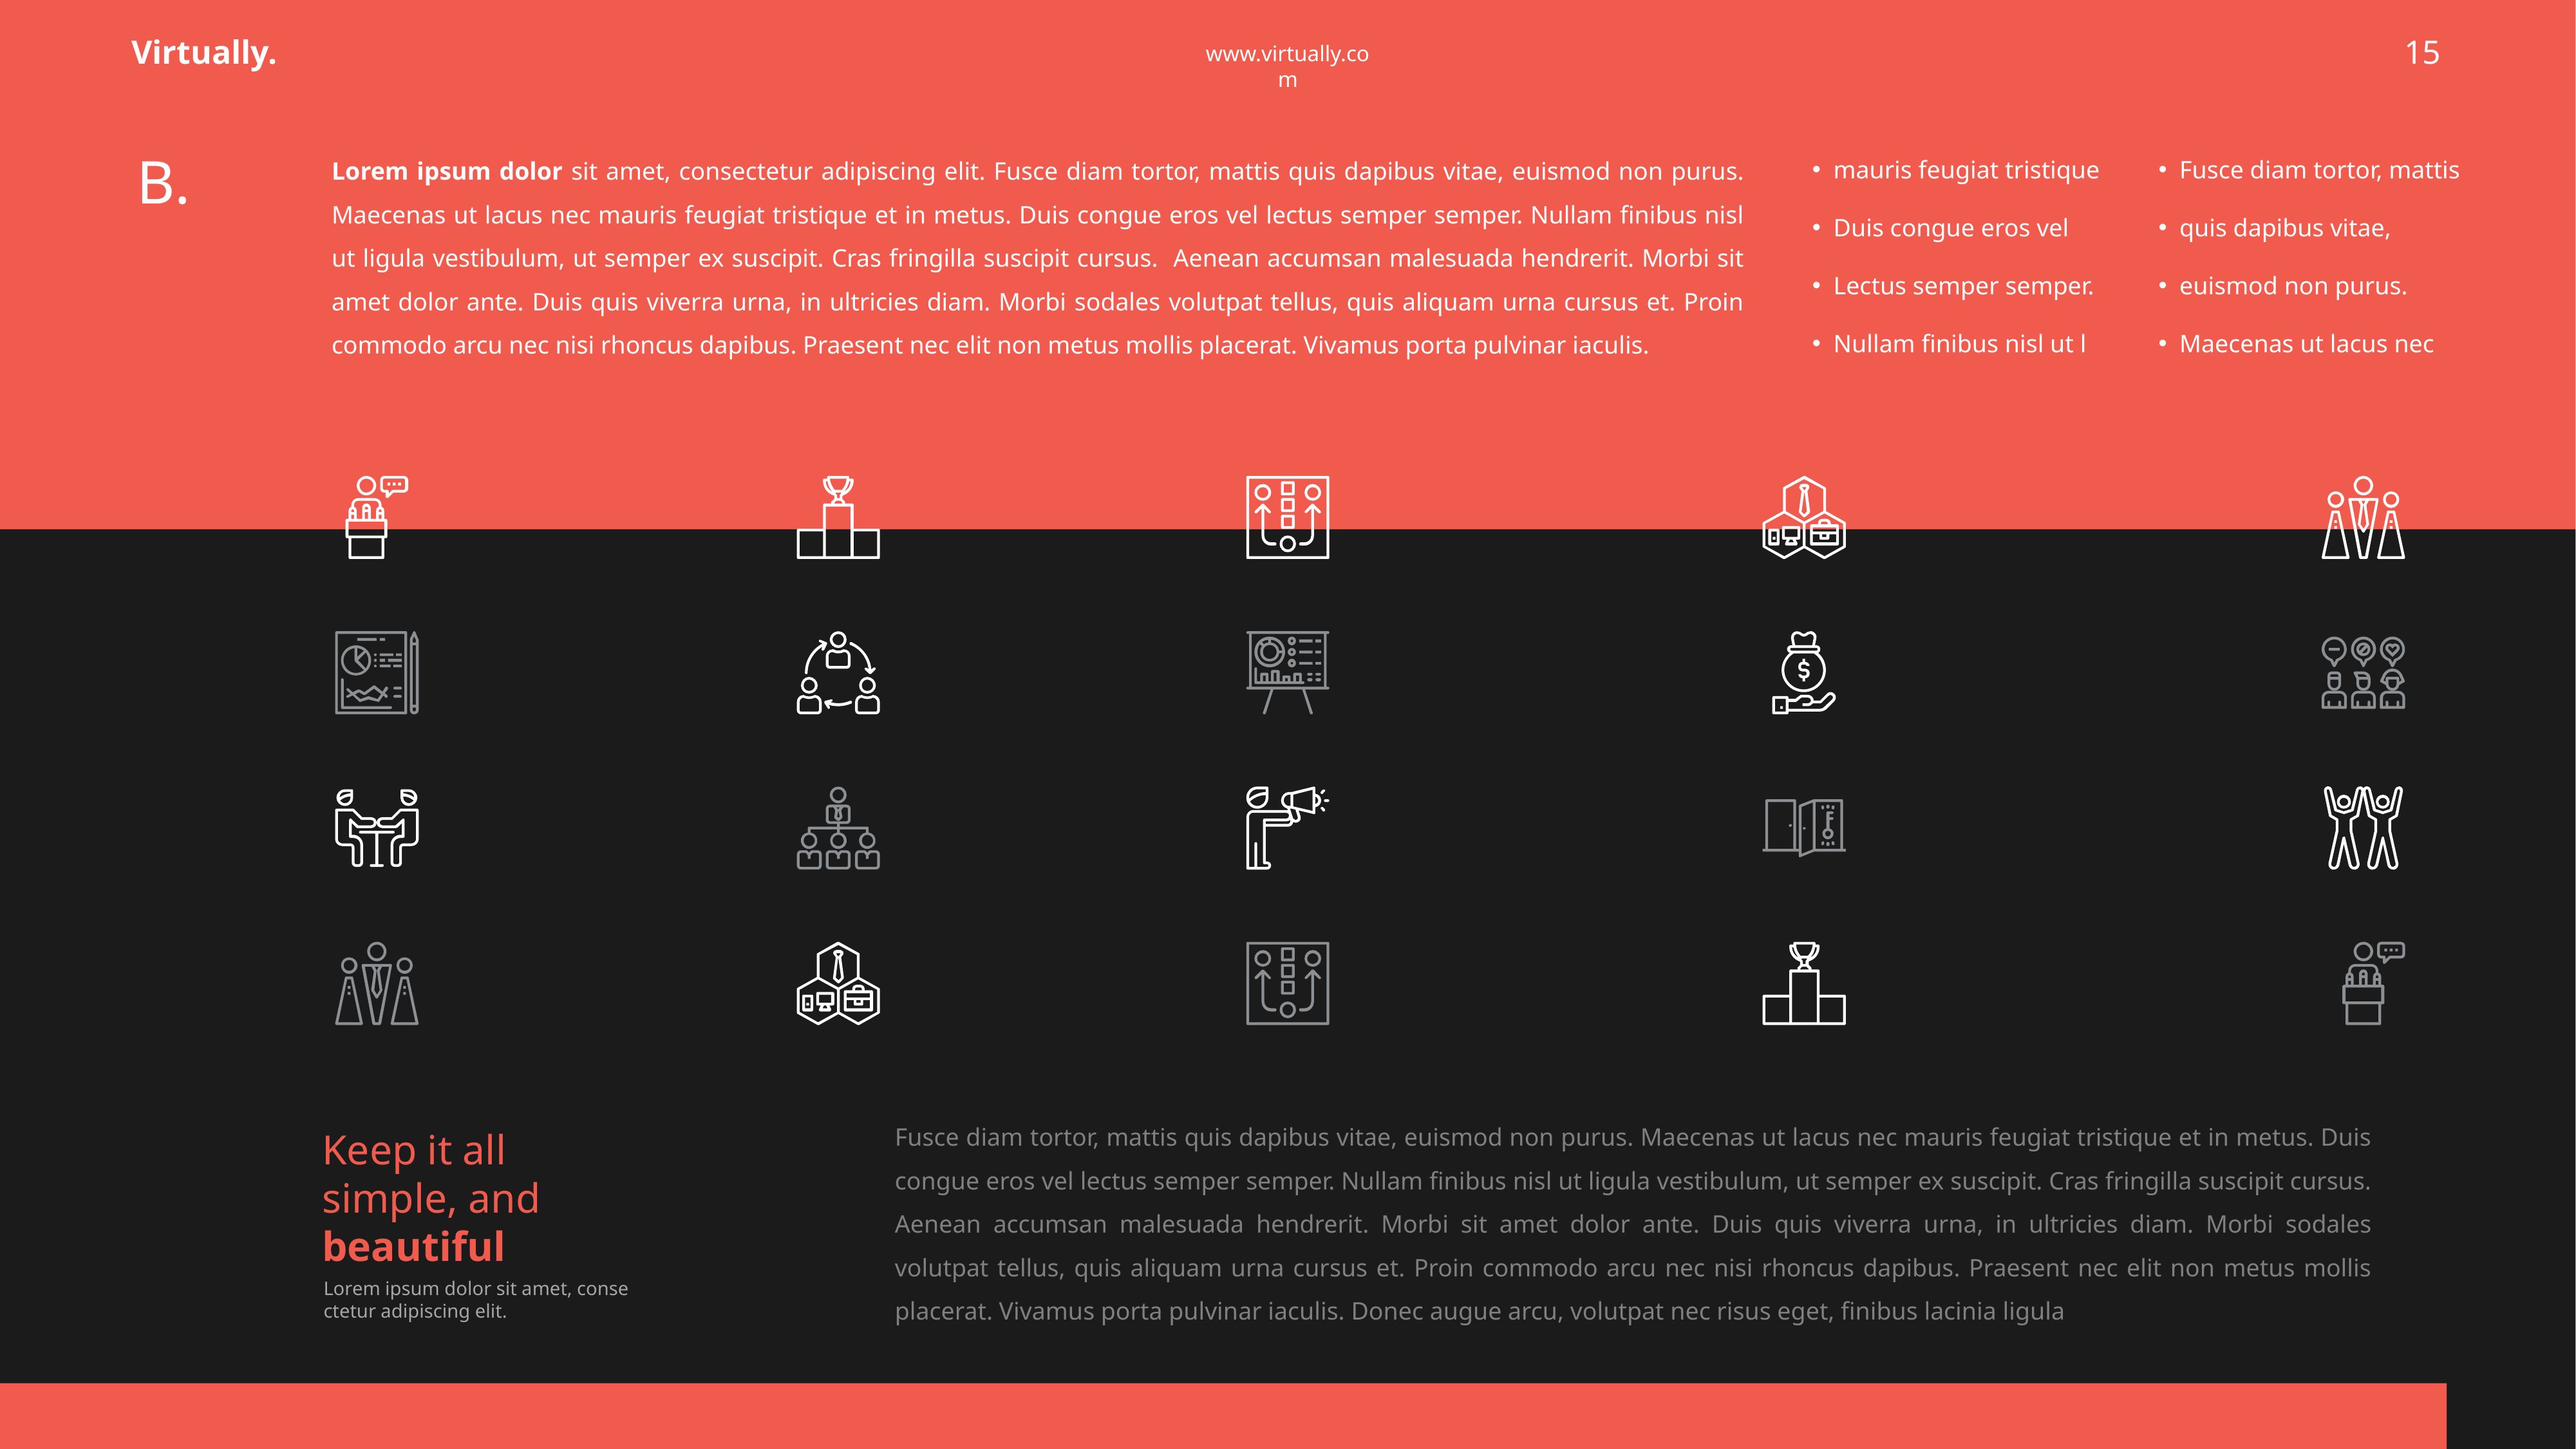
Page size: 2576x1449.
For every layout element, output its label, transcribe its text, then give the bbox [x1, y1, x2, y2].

text_box Fusce diam tortor, mattis quis dapibus vitae, euismod non purus. Maecenas ut lacus nec mauris feugiat tristique et in metus. Duis congue eros vel lectus semper semper. Nullam finibus nisl ut ligula vestibulum, ut semper ex suscipit. Cras fringilla suscipit cursus. Aenean accumsan malesuada hendrerit. Morbi sit amet dolor ante. Duis quis viverra urna, in ultricies diam. Morbi sodales volutpat tellus, quis aliquam urna cursus et. Proin commodo arcu nec nisi rhoncus dapibus. Praesent nec elit non metus mollis placerat. Vivamus porta pulvinar iaculis. Donec augue arcu, volutpat nec risus eget, finibus lacinia ligula [885, 1103, 2383, 1345]
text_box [2321, 636, 2407, 709]
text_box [796, 942, 880, 1025]
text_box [345, 475, 409, 560]
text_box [335, 789, 419, 867]
text_box Virtually. [131, 32, 277, 71]
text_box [1246, 786, 1330, 870]
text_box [335, 630, 419, 715]
text_box B. [136, 144, 194, 216]
text_box [796, 476, 880, 559]
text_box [2323, 786, 2404, 871]
text_box [0, 0, 2576, 529]
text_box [796, 786, 880, 870]
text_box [1246, 630, 1330, 715]
text_box www.virtually.com [1187, 35, 1389, 97]
text_box [0, 1383, 2447, 1449]
text_box Fusce diam tortor, mattis quis dapibus vitae, euismod non purus. Maecenas ut lacus nec [2148, 120, 2471, 363]
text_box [1762, 799, 1847, 858]
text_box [2342, 942, 2405, 1025]
text_box 15 [2404, 32, 2441, 71]
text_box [335, 942, 419, 1025]
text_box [1772, 630, 1837, 715]
text_box [0, 529, 2576, 1449]
text_box Lorem ipsum dolor sit amet, consectetur adipiscing elit. Fusce diam tortor, mattis quis dapibus vitae, euismod non purus. Maecenas ut lacus nec mauris feugiat tristique et in metus. Duis congue eros vel lectus semper semper. Nullam finibus nisl ut ligula vestibulum, ut semper ex suscipit. Cras fringilla suscipit cursus. Aenean accumsan malesuada hendrerit. Morbi sit amet dolor ante. Duis quis viverra urna, in ultricies diam. Morbi sodales volutpat tellus, quis aliquam urna cursus et. Proin commodo arcu nec nisi rhoncus dapibus. Praesent nec elit non metus mollis placerat. Vivamus porta pulvinar iaculis. [322, 137, 1755, 354]
text_box mauris feugiat tristique Duis congue eros vel Lectus semper semper. Nullam finibus nisl ut l [1803, 120, 2125, 363]
text_box Keep it all simple, and beautiful [322, 1124, 612, 1269]
text_box Lorem ipsum dolor sit amet, conse ctetur adipiscing elit. [314, 1271, 644, 1327]
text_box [1246, 942, 1330, 1025]
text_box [796, 630, 880, 715]
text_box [1762, 475, 1847, 560]
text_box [1246, 475, 1330, 560]
text_box [1762, 942, 1846, 1025]
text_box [2321, 475, 2405, 560]
